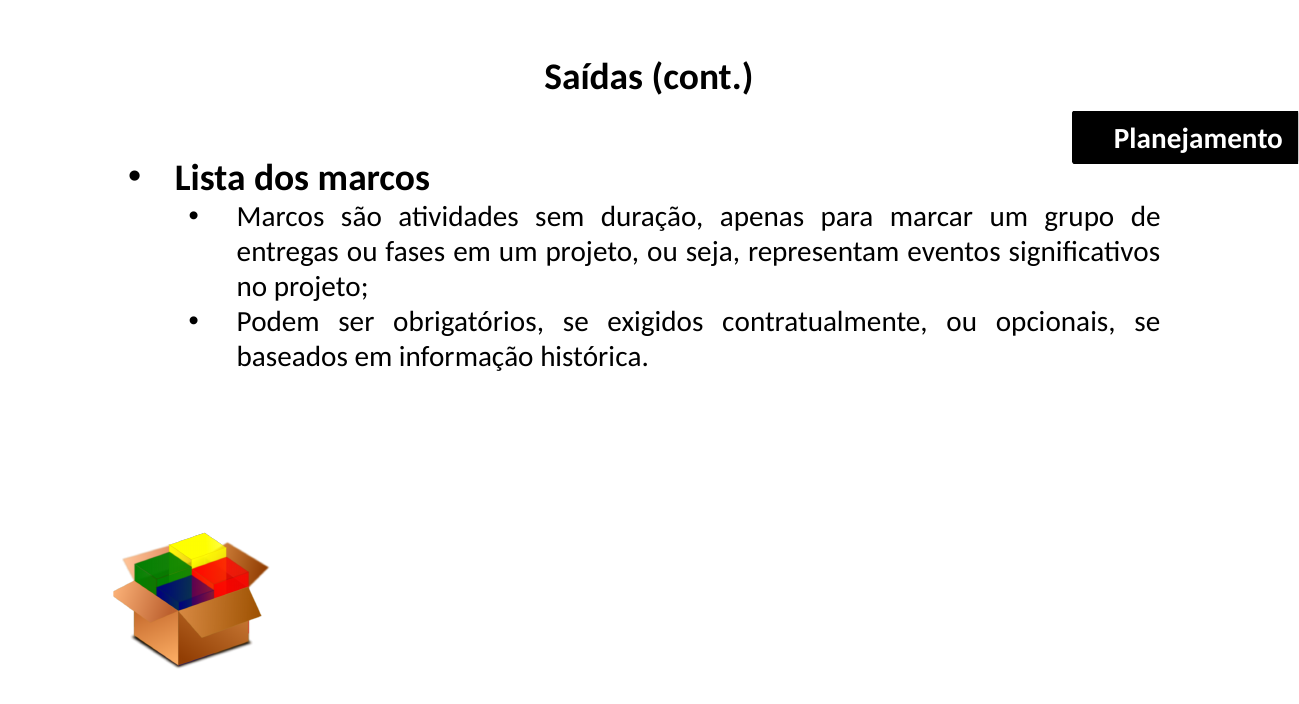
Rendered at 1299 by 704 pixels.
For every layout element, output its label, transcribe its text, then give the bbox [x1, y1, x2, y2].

text_box Planejamento [1074, 112, 1299, 162]
text_box Saídas (cont.) [0, 44, 1299, 106]
picture [112, 520, 273, 672]
text_box Lista dos marcos Marcos são atividades sem duração, apenas para marcar um grupo de entregas ou fases em um projeto, ou seja, representam eventos significativos no projeto; Podem ser obrigatórios, se exigidos contratualmente, ou opcionais, se baseados em informação histórica. [113, 145, 1177, 383]
